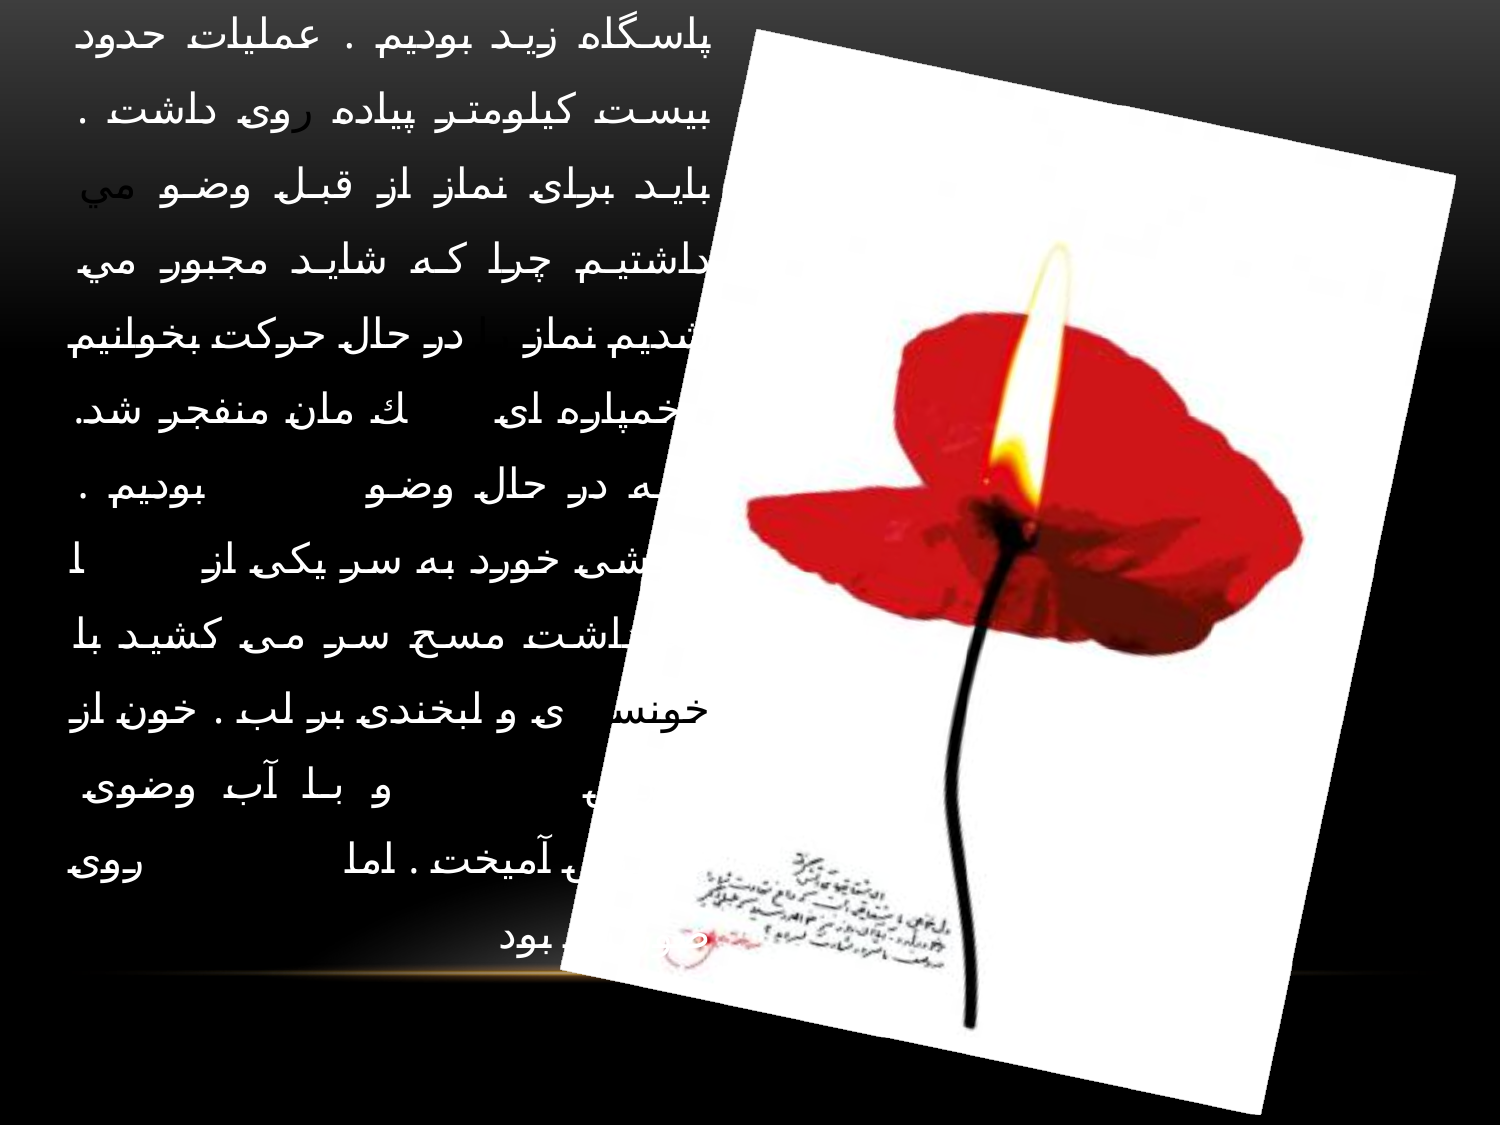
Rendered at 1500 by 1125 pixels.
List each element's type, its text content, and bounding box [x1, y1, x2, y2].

picture [0, 0, 1500, 1125]
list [650, 91, 1366, 1053]
title شب عمليات رمضان نزديكىهاى پاسگاه زيد بوديم . عمليات حدود بيست كيلومتر پياده روى داشت . بايد براى نماز از قبل وضو مي داشتيم چرا كه شايد مجبور مي شديم نماز را در حال حركت بخوانيم . خمپاره اى نزديك مان منفجر شد. همه در حال وضو گرفتن بوديم . تركشى خورد به سر يكی از بچه ها كه داشت مسح سر می کشید با خونسردی و لبخندی بر لب . خون از سرش جوشید و با آب وضوی صورتش آمیخت . اما خنده هنوز روی صورتش بود [53, 113, 644, 965]
